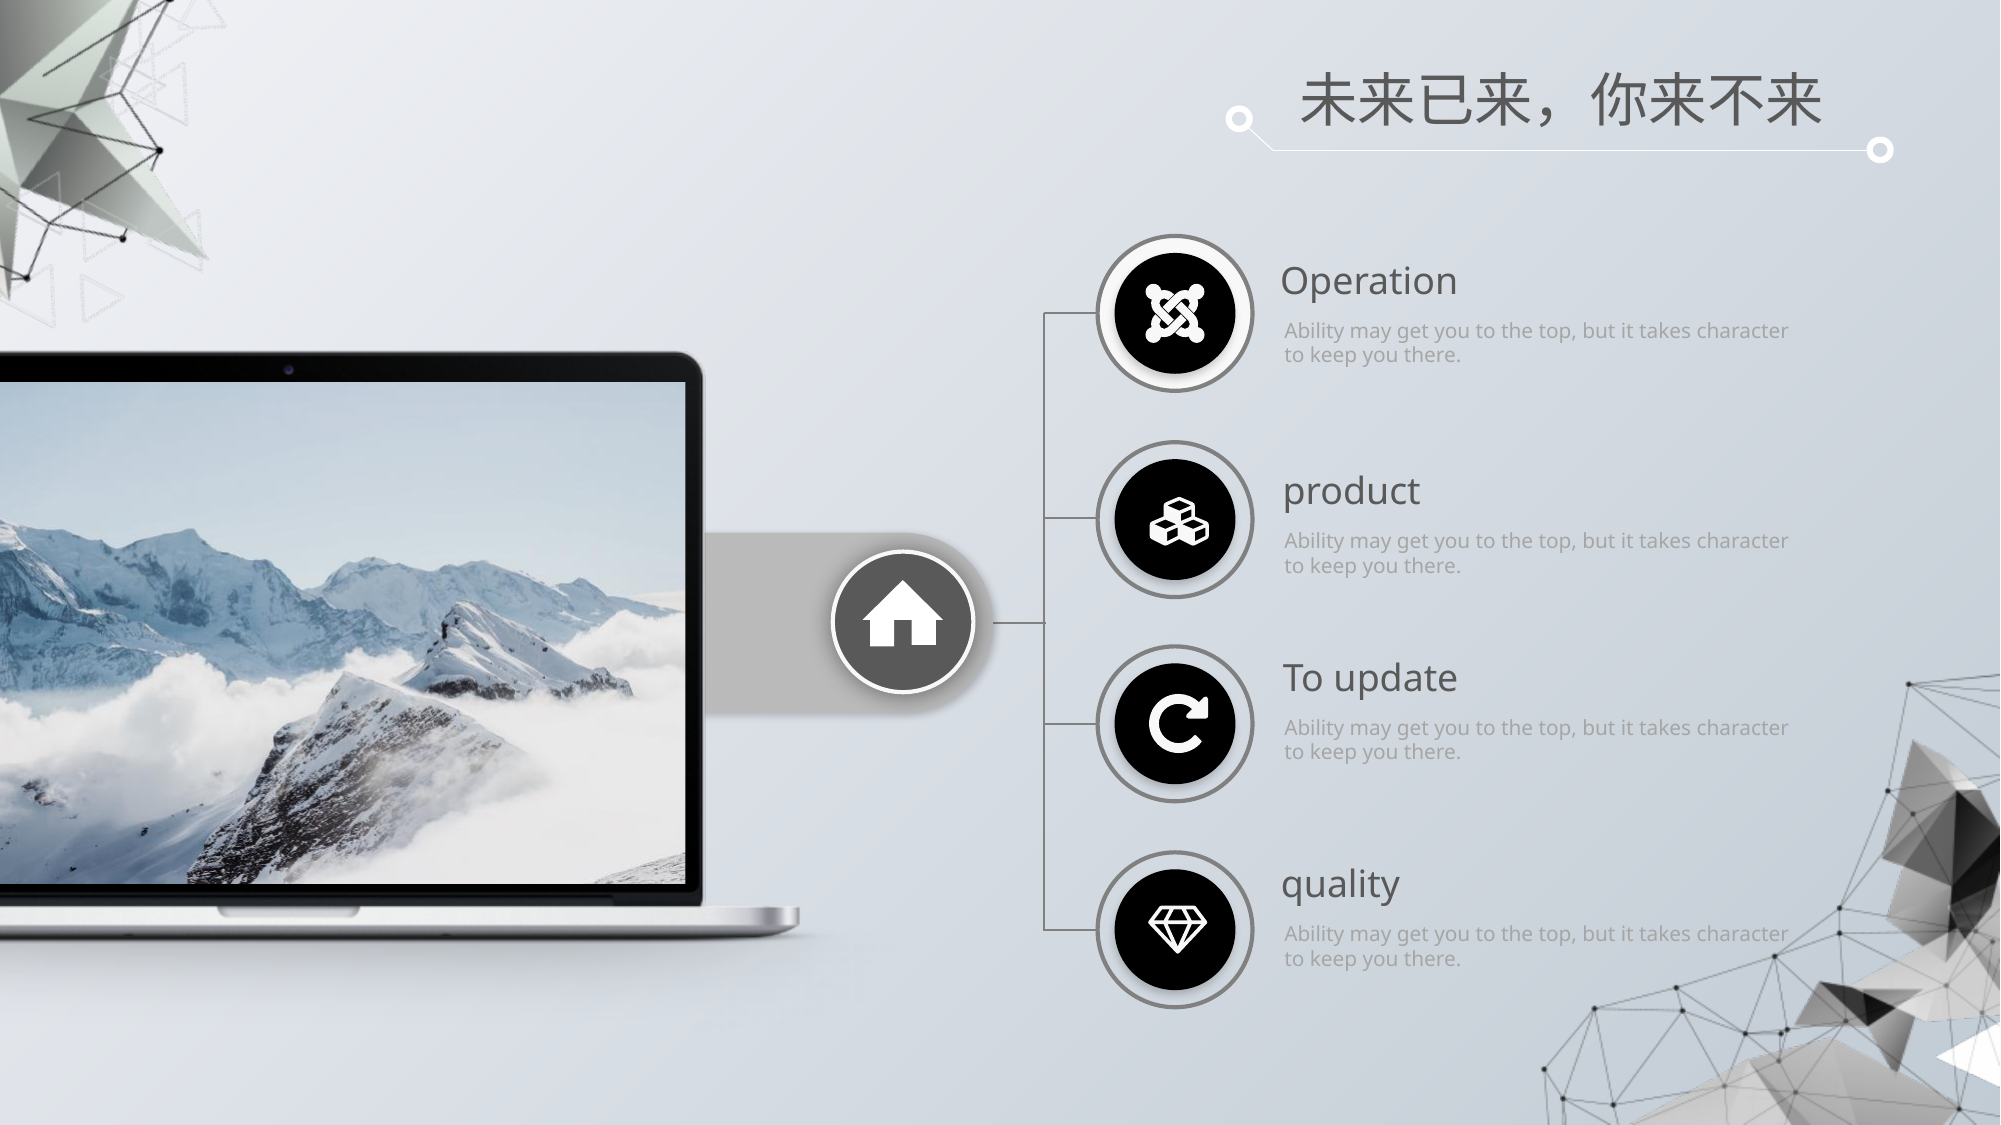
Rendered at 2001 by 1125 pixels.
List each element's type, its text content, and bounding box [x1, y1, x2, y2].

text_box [992, 313, 1098, 931]
text_box [903, 578, 946, 646]
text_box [1097, 235, 1827, 391]
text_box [1097, 852, 1827, 1008]
text_box 未来已来，你来不来 [1284, 55, 1865, 108]
picture [0, 0, 382, 350]
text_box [1228, 108, 1891, 161]
text_box [903, 550, 975, 694]
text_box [1097, 646, 1827, 802]
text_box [1097, 442, 1827, 598]
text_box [0, 350, 903, 1044]
text_box [903, 531, 992, 606]
picture [1426, 665, 2000, 1125]
